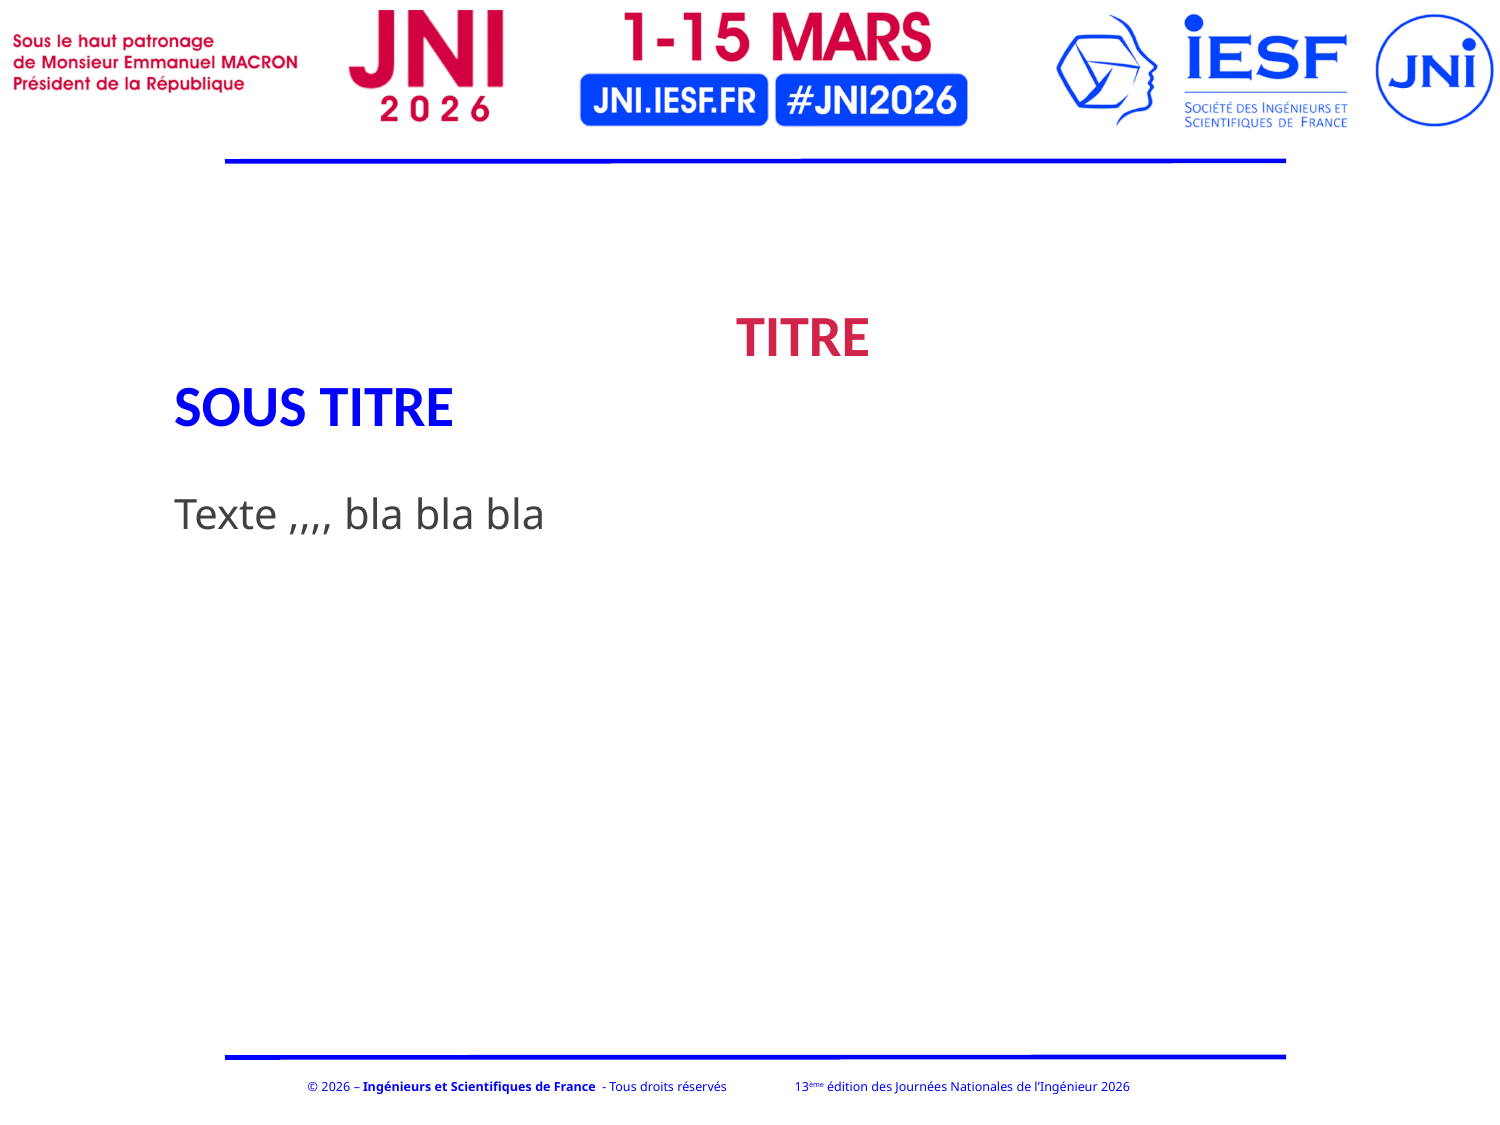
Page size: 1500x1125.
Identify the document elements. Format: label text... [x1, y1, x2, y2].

picture [11, 0, 1495, 132]
text_box titre Sous titre Texte ,,,, bla bla bla [159, 290, 1447, 618]
